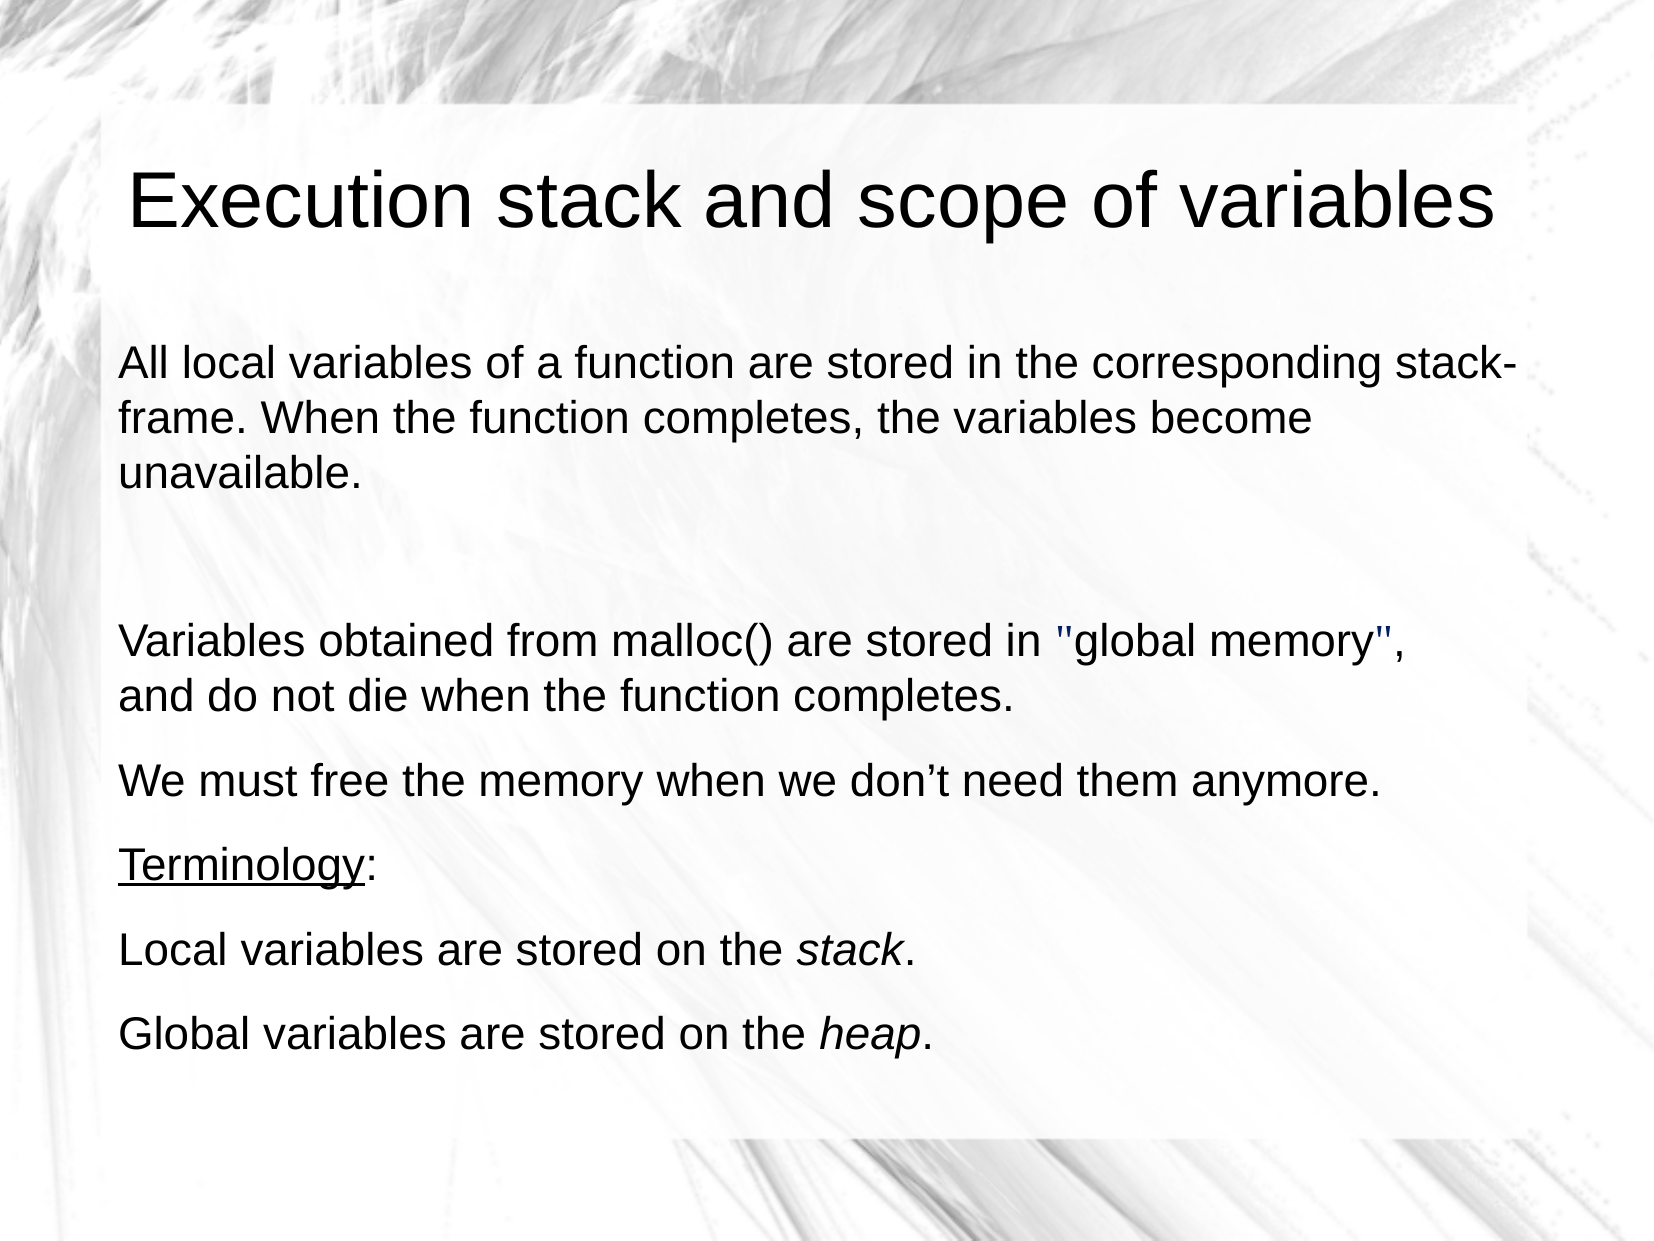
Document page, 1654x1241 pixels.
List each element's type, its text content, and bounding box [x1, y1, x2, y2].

picture [0, 0, 1654, 1241]
list All local variables of a function are stored in the corresponding stack-frame. When the function completes, the variables become unavailable. Variables obtained from malloc() are stored in "global memory", and do not die when the function completes. We must free the memory when we don’t need them anymore. Terminology: Local variables are stored on the stack. Global variables are stored on the heap. [118, 332, 1571, 1121]
title Execution stack and scope of variables [118, 93, 1506, 299]
